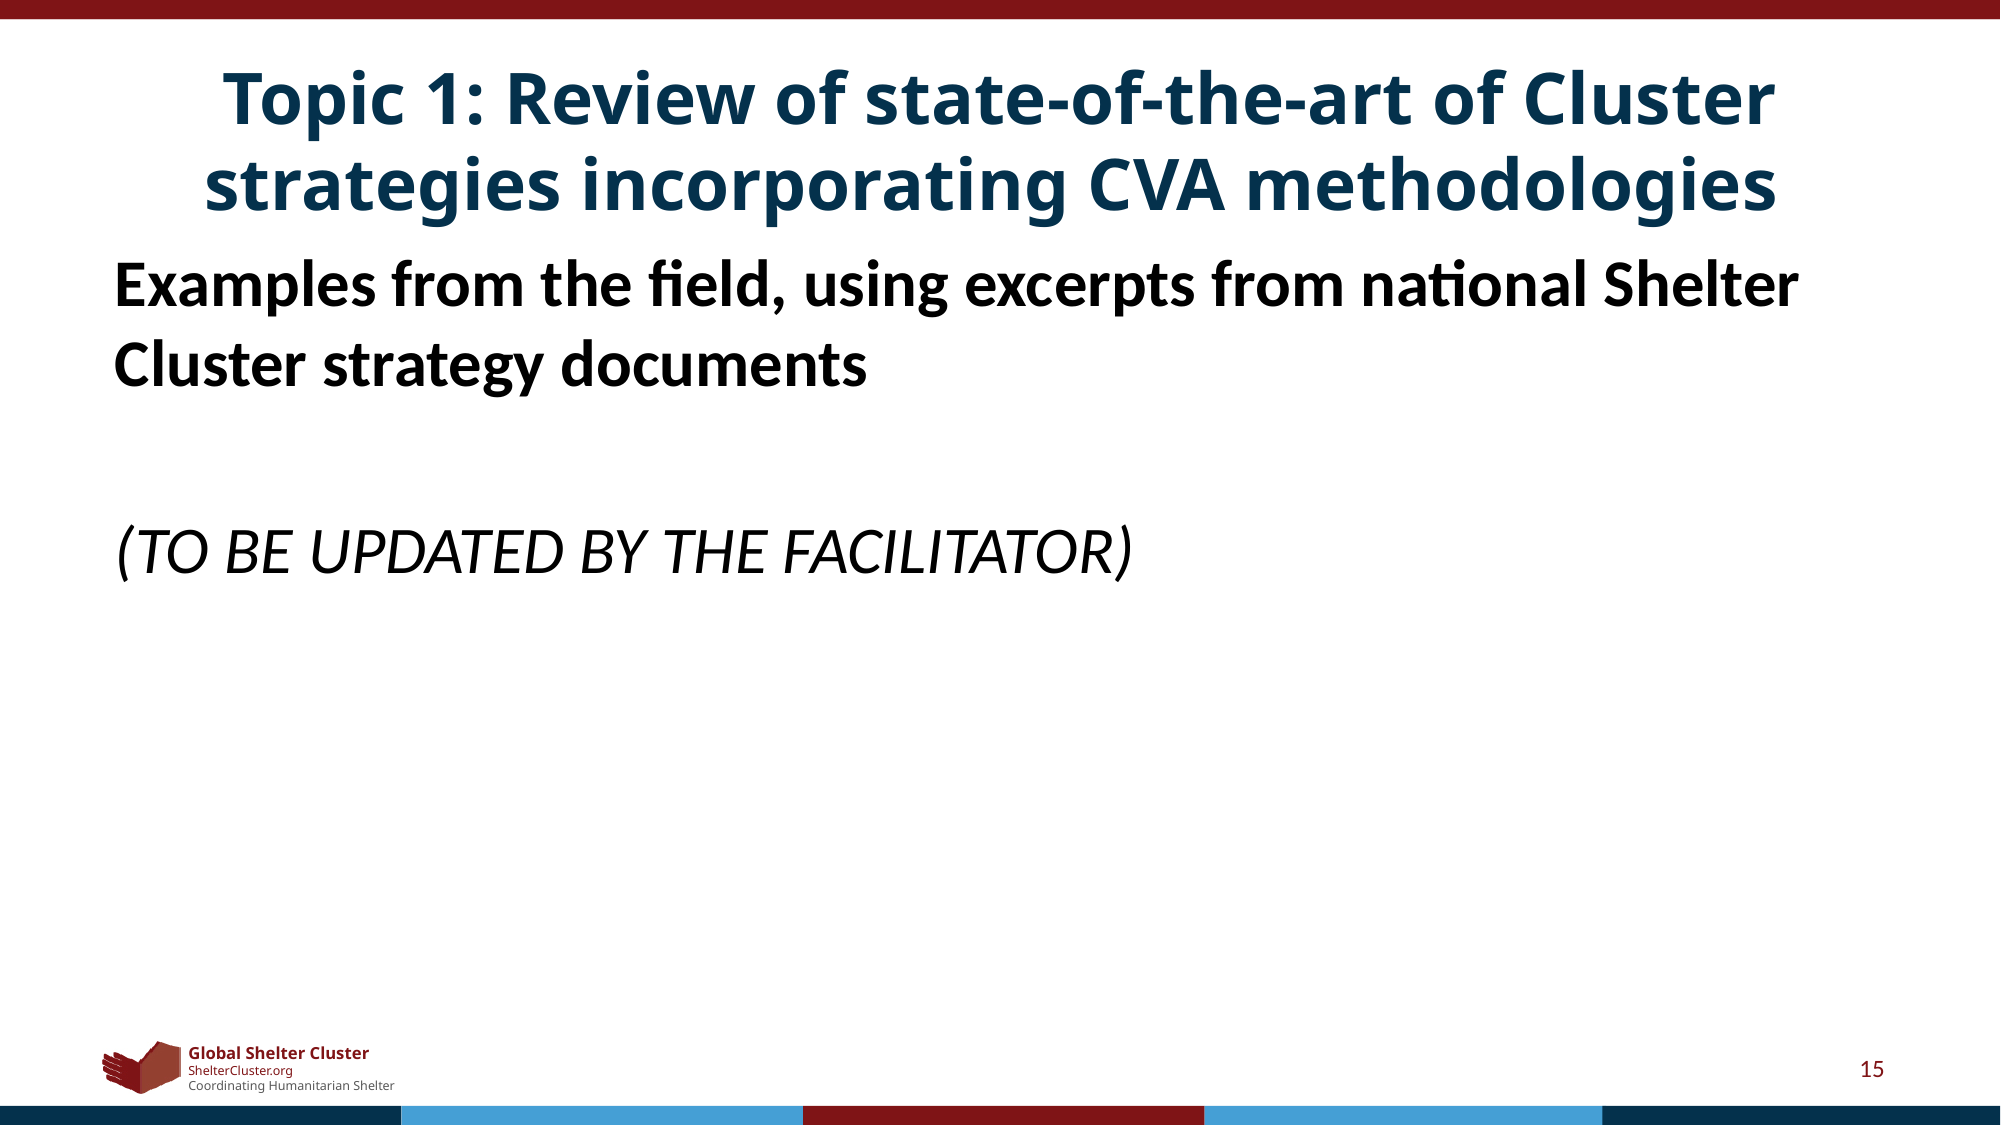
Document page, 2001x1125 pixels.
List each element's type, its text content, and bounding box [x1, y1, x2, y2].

title Topic 1: Review of state-of-the-art of Cluster strategies incorporating CVA methodologies [99, 45, 1900, 232]
list Examples from the field, using excerpts from national Shelter Cluster strategy documents (TO BE UPDATED BY THE FACILITATOR) [99, 232, 1900, 975]
slide_number 15 [1433, 1037, 1900, 1098]
picture [102, 1041, 181, 1094]
